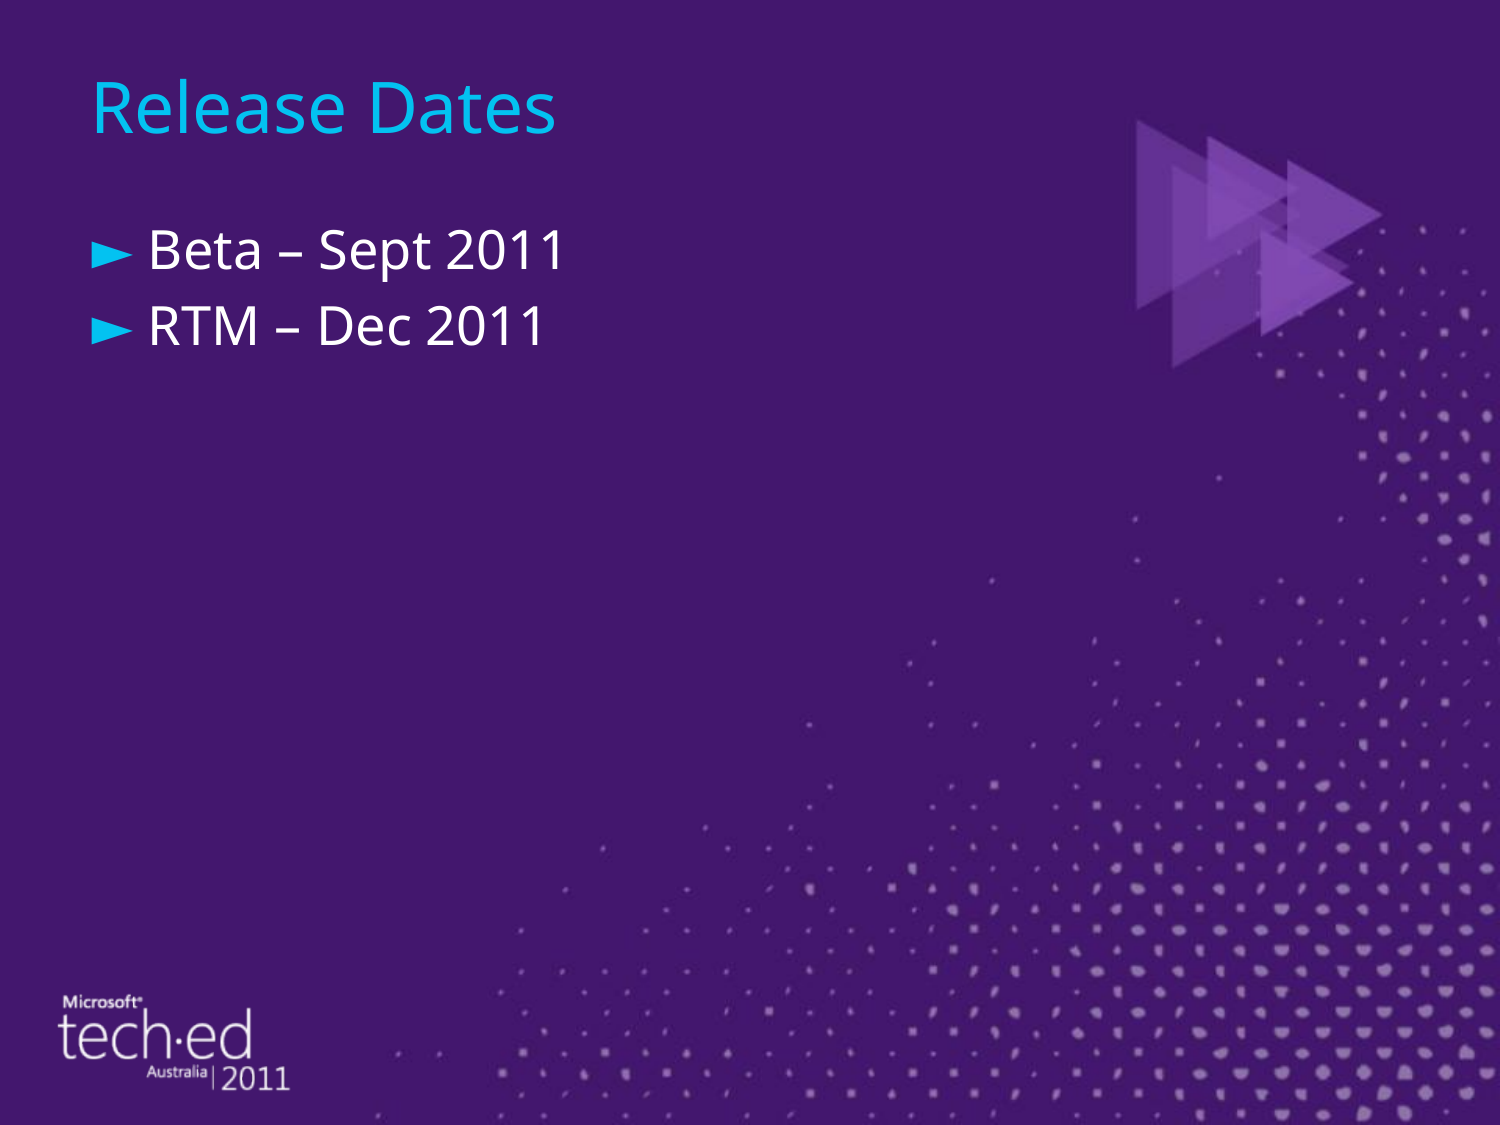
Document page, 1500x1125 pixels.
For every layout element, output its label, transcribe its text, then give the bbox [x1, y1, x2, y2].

picture [0, 0, 1500, 1125]
title Release Dates [75, 54, 1425, 243]
list Beta – Sept 2011 RTM – Dec 2011 [76, 208, 1452, 822]
